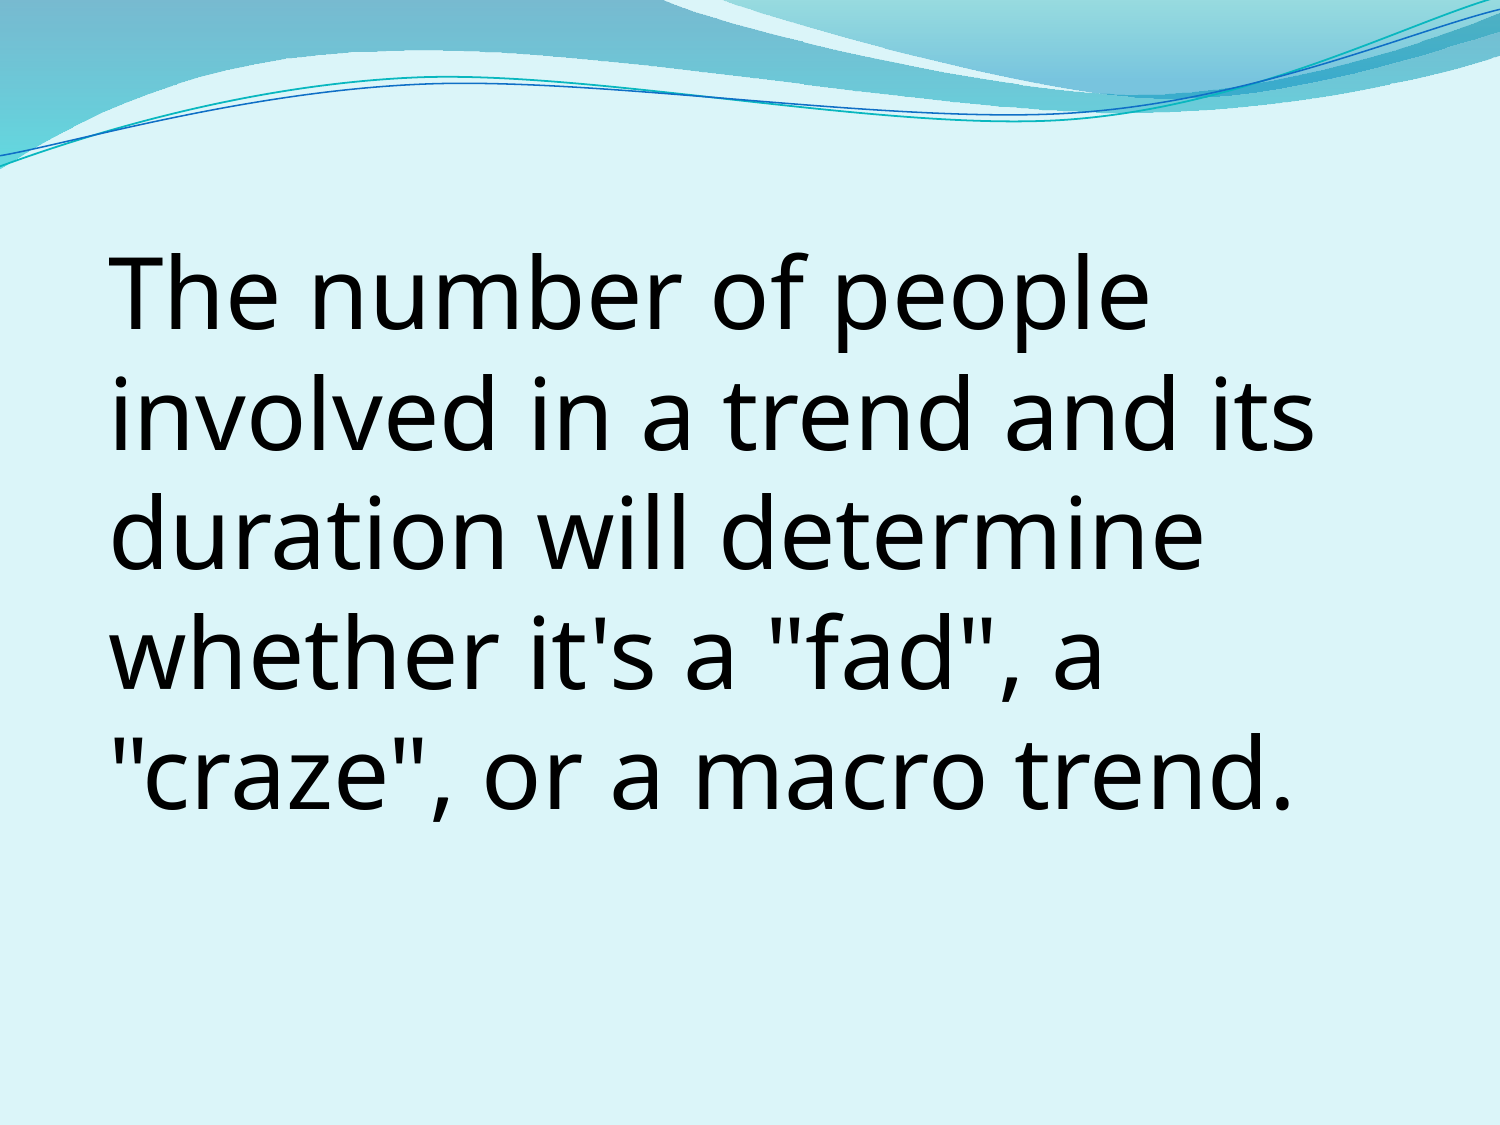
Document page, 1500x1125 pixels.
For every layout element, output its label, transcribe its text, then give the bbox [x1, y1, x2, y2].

text_box The number of people involved in a trend and its duration will determine whether it's a "fad", a "craze", or a macro trend. [93, 222, 1430, 1125]
